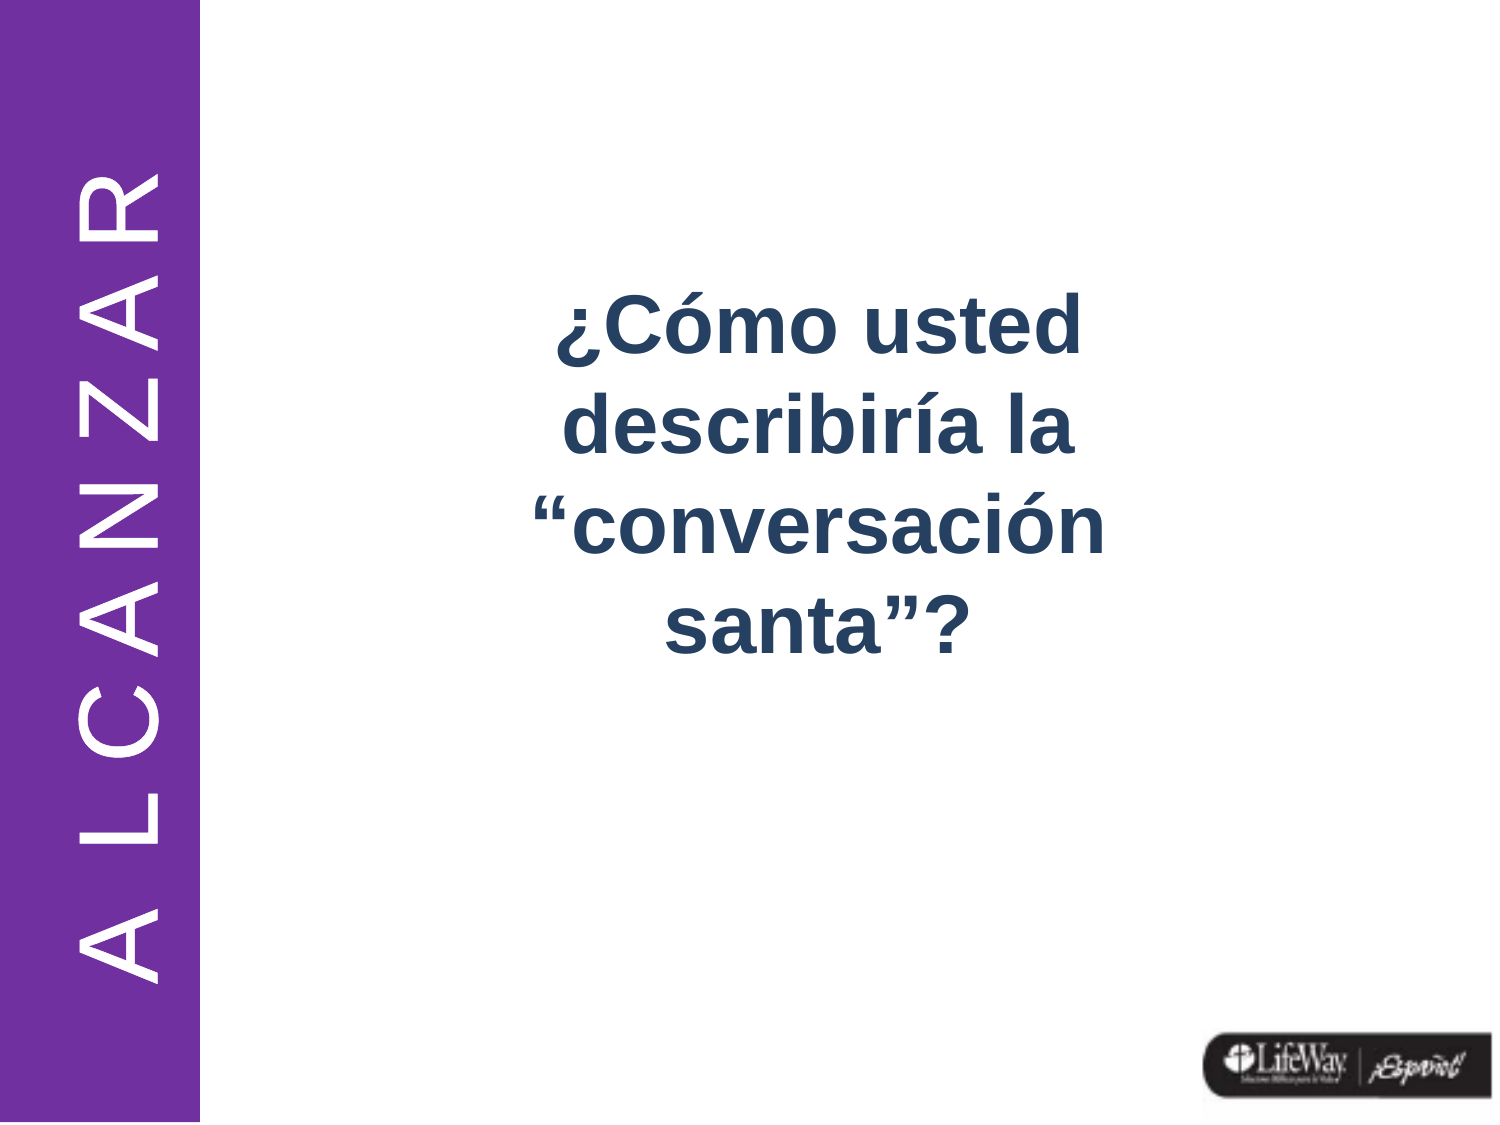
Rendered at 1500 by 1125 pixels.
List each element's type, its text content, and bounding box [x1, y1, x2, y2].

text_box [0, 0, 200, 1123]
text_box ¿Cómo usted describiría la “conversación santa”? [425, 262, 1213, 678]
text_box A L C A N Z A R [37, 154, 188, 999]
picture [1196, 1027, 1500, 1125]
